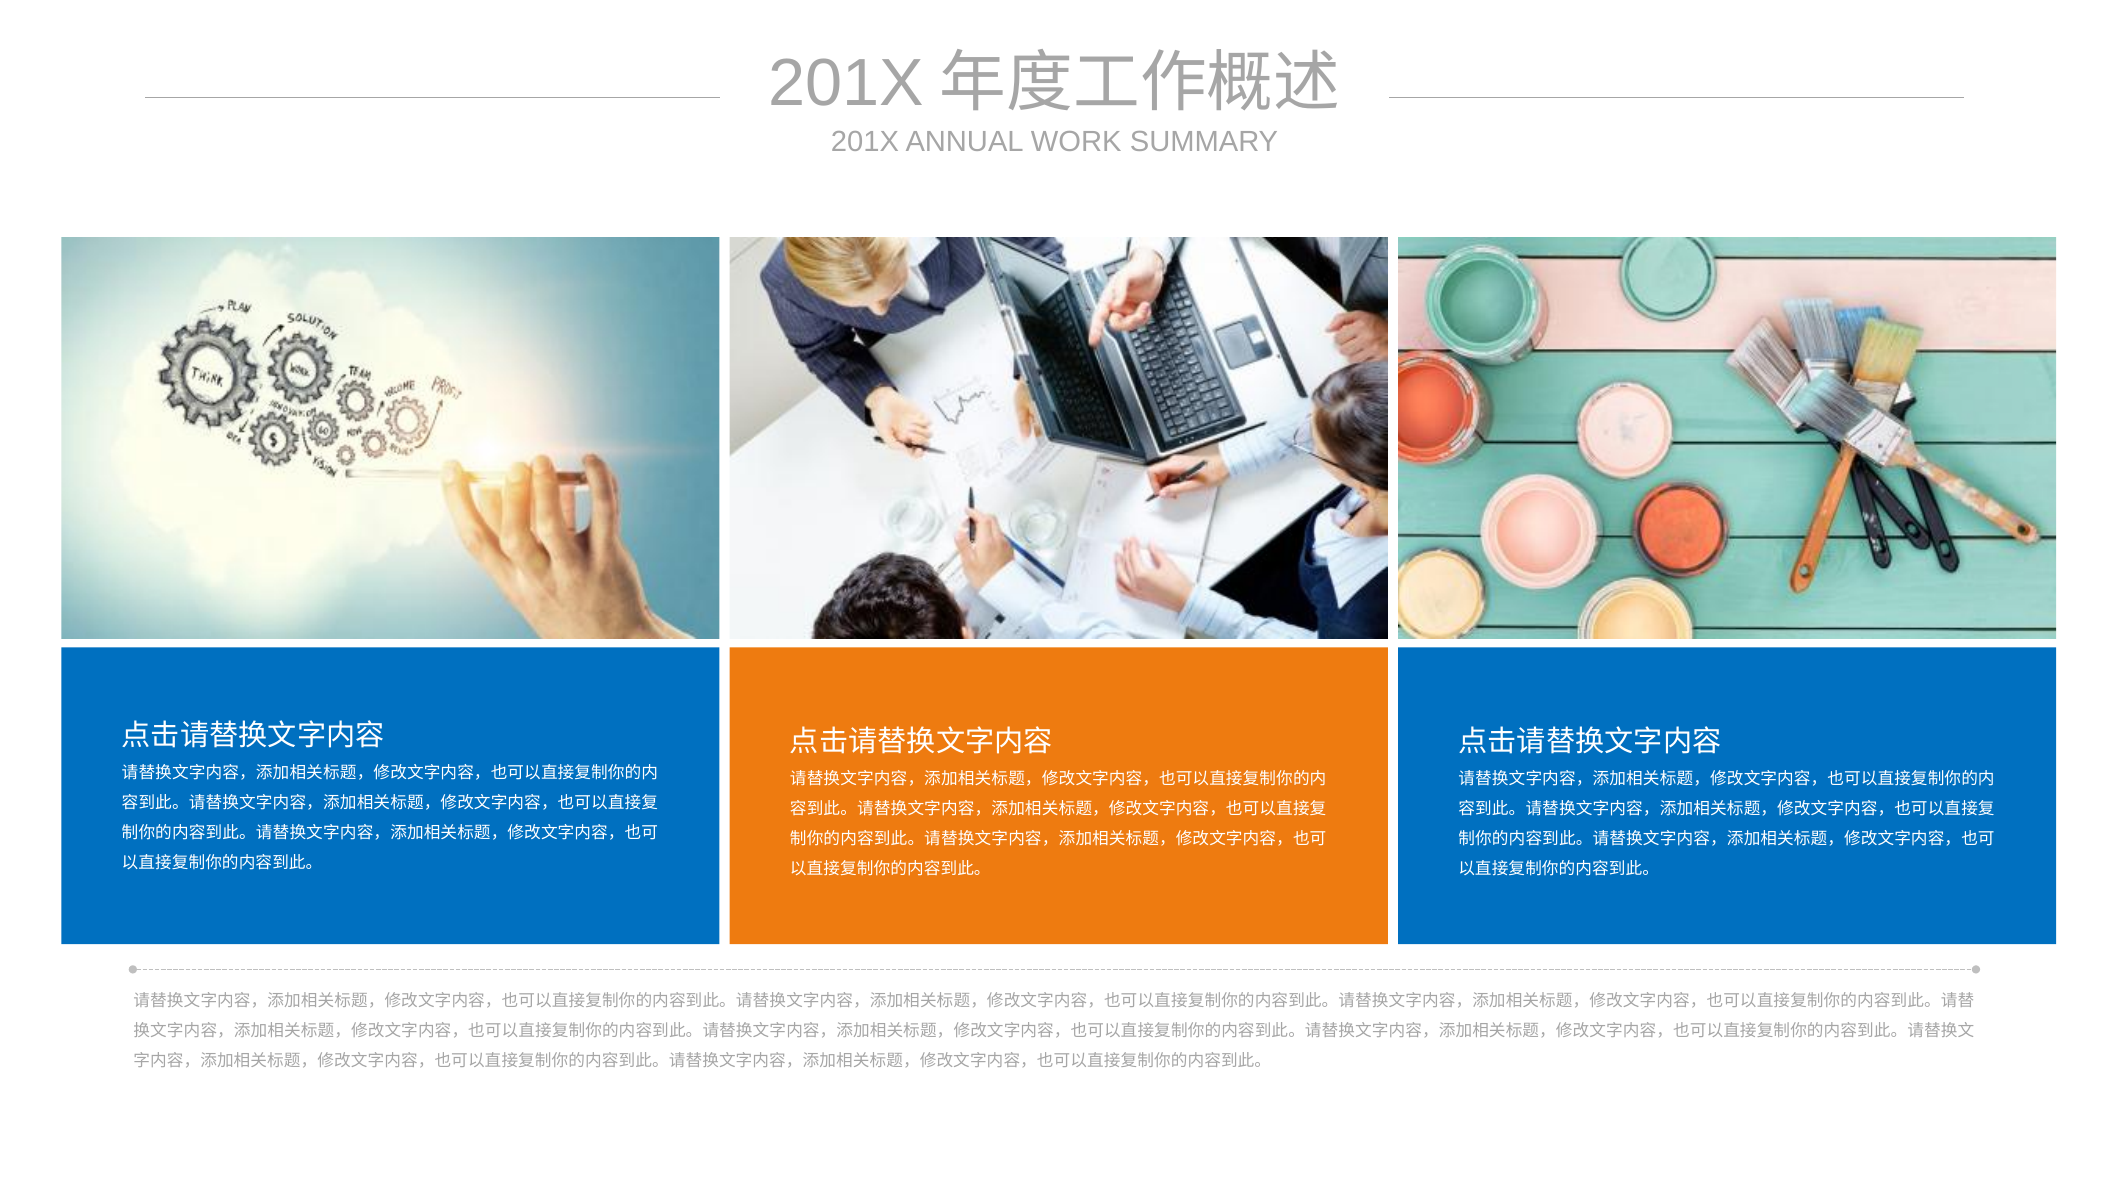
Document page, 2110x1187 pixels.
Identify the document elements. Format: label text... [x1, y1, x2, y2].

text_box [729, 236, 1389, 640]
text_box [60, 646, 721, 945]
text_box [729, 646, 1389, 945]
text_box [60, 236, 721, 640]
text_box [1397, 646, 2057, 945]
text_box 点击请替换文字内容 请替换文字内容，添加相关标题，修改文字内容，也可以直接复制你的内容到此。请替换文字内容，添加相关标题，修改文字内容，也可以直接复制你的内容到此。请替换文字内容，添加相关标题，修改文字内容，也可以直接复制你的内容到此。 [1458, 722, 1996, 878]
text_box 201X年度工作概述 [730, 98, 1379, 119]
text_box [1397, 236, 2057, 640]
text_box 点击请替换文字内容 请替换文字内容，添加相关标题，修改文字内容，也可以直接复制你的内容到此。请替换文字内容，添加相关标题，修改文字内容，也可以直接复制你的内容到此。请替换文字内容，添加相关标题，修改文字内容，也可以直接复制你的内容到此。 [789, 722, 1327, 878]
text_box 201X ANNUAL WORK SUMMARY [824, 122, 1285, 158]
text_box 201X年度工作概述 [730, 38, 1379, 96]
text_box 点击请替换文字内容 请替换文字内容，添加相关标题，修改文字内容，也可以直接复制你的内容到此。请替换文字内容，添加相关标题，修改文字内容，也可以直接复制你的内容到此。请替换文字内容，添加相关标题，修改文字内容，也可以直接复制你的内容到此。 [121, 716, 659, 872]
text_box 请替换文字内容，添加相关标题，修改文字内容，也可以直接复制你的内容到此。请替换文字内容，添加相关标题，修改文字内容，也可以直接复制你的内容到此。请替换文字内容，添加相关标题，修改文字内容，也可以直接复制你的内容到此。请替换文字内容，添加相关标题，修改文字内容，也可以直接复制你的内容到此。请替换文字内容，添加相关标题，修改文字内容，也可以直接复制你的内容到此。请替换文字内容，添加相关标题，修改文字内容，也可以直接复制你的内容到此。请替换文字内容，添加相关标题，修改文字内容，也可以直接复制你的内容到此。请替换文字内容，添加相关标题，修改文字内容，也可以直接复制你的内容到此。 [133, 979, 1976, 1070]
